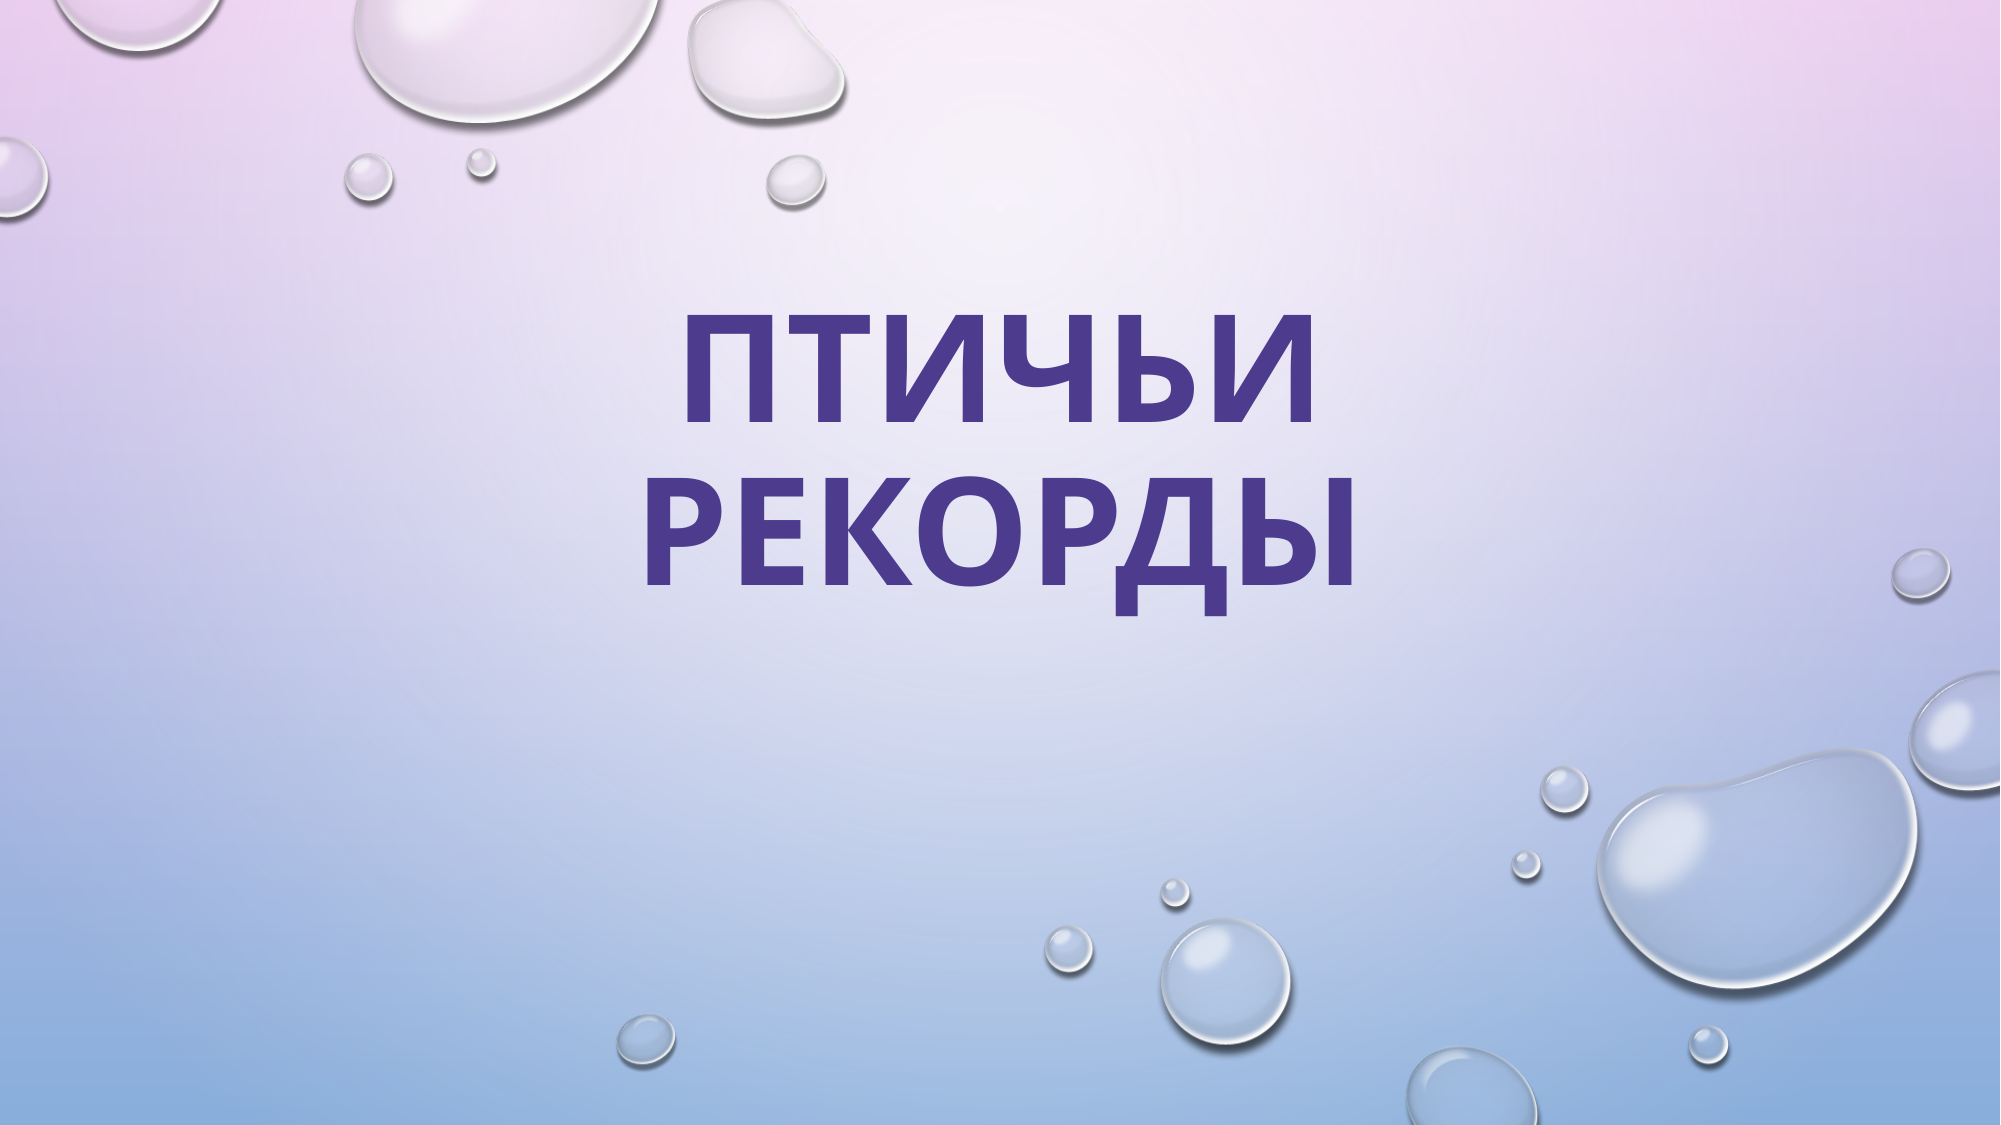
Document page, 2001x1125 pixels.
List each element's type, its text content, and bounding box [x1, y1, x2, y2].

title Птичьи рекорды [287, 213, 1713, 625]
picture [0, 0, 2000, 1125]
